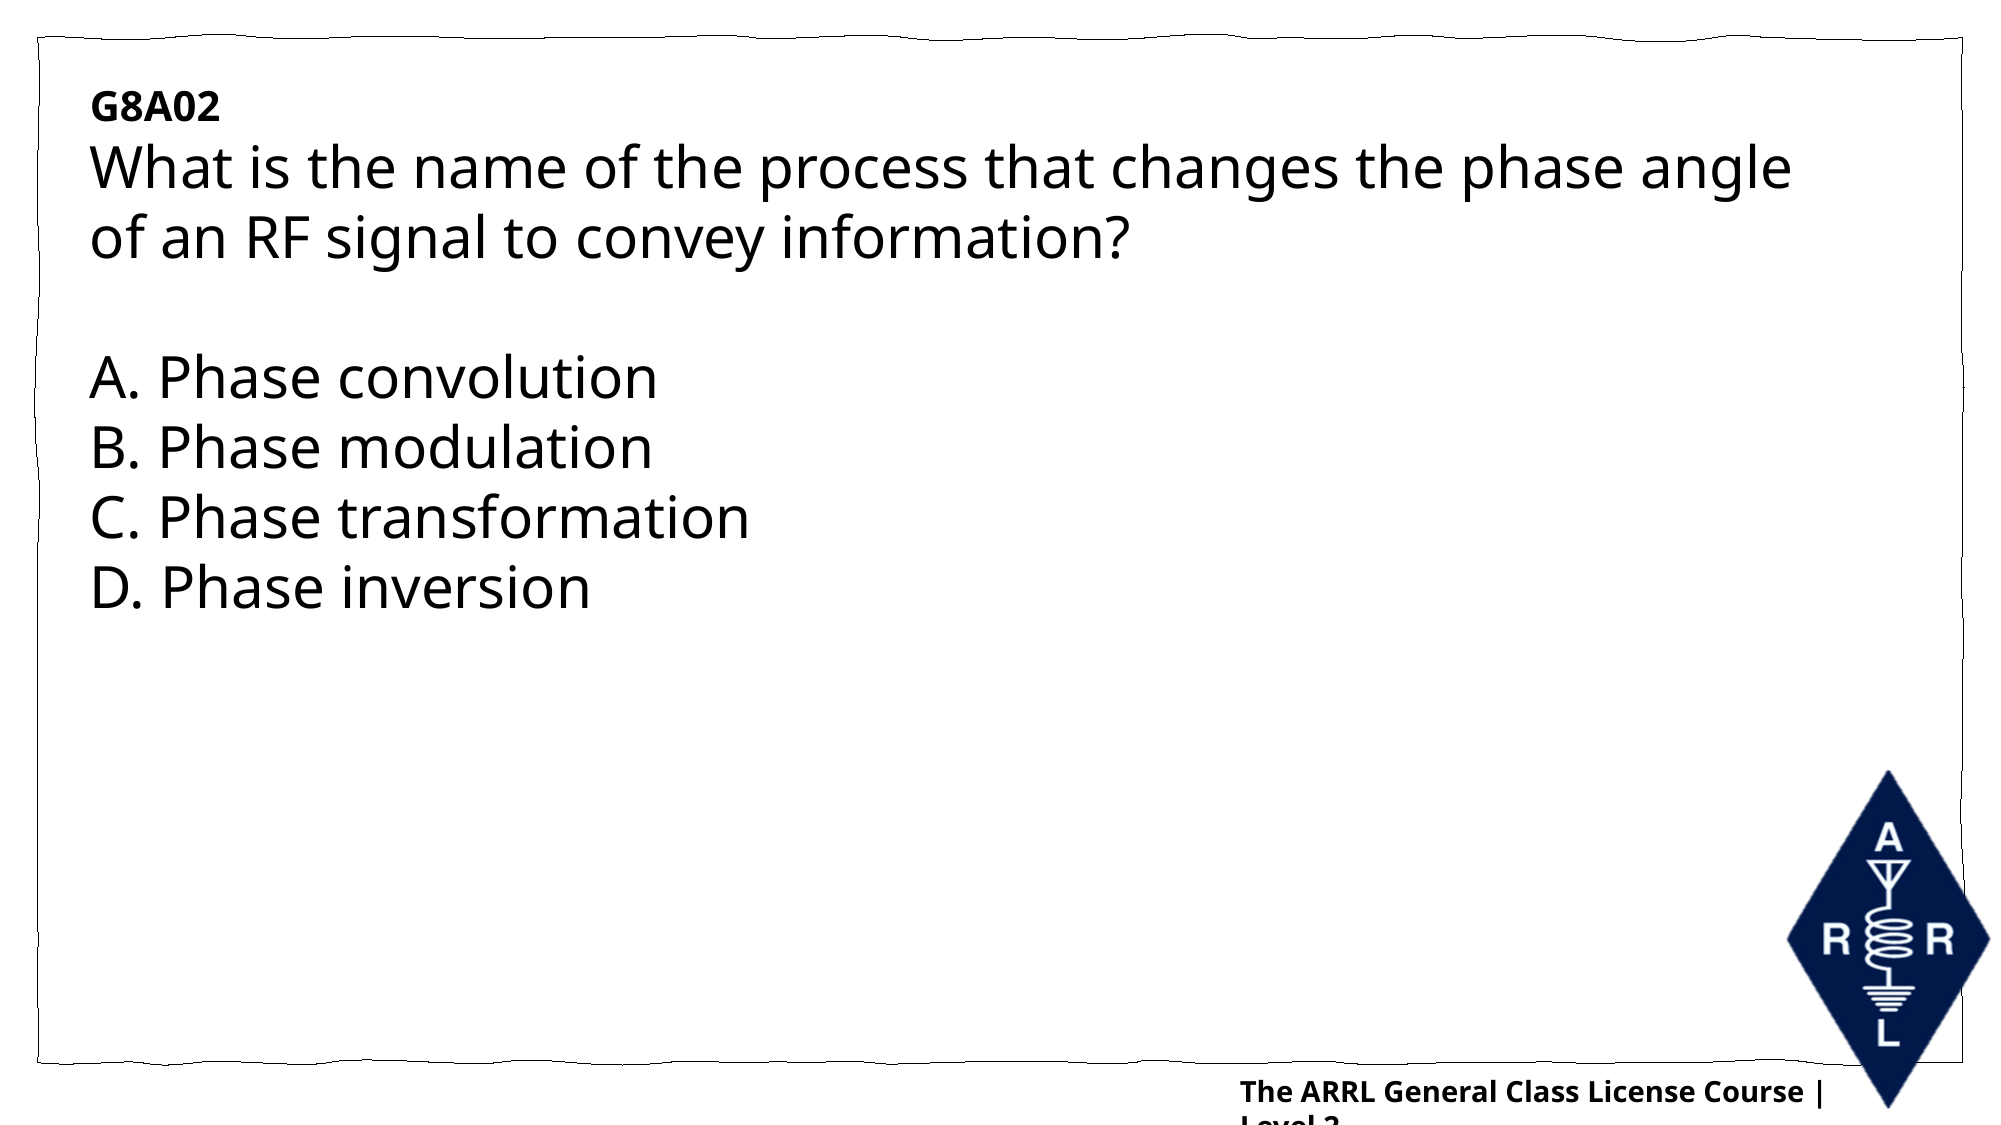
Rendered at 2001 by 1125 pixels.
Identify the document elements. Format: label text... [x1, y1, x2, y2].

text_box G8A02 What is the name of the process that changes the phase angle of an RF signal to convey information? A. Phase convolution B. Phase modulation C. Phase transformation D. Phase inversion [75, 72, 1850, 628]
picture [1773, 752, 1999, 1125]
